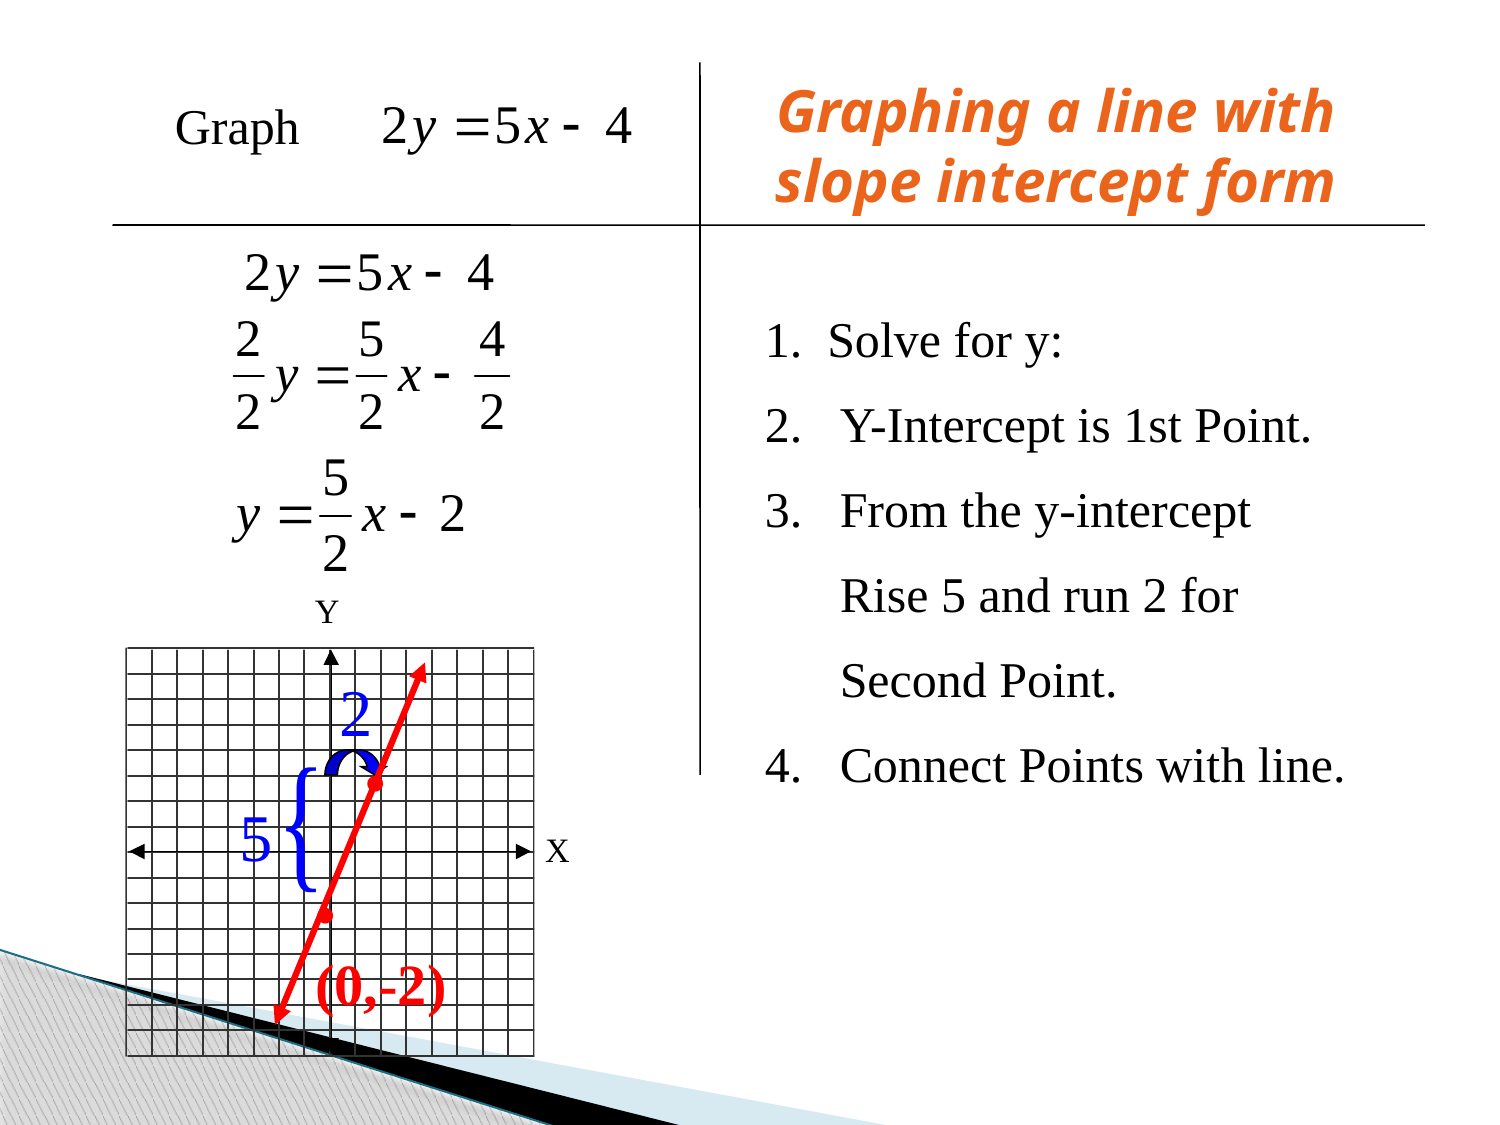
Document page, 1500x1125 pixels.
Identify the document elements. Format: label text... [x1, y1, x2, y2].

text_box 1. Solve for y: Y-Intercept is 1st Point. From the y-intercept Rise 5 and run 2 for Second Point. 4. Connect Points with line. [750, 299, 1375, 800]
picture [124, 587, 581, 1058]
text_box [374, 102, 638, 162]
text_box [237, 249, 500, 310]
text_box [224, 312, 515, 436]
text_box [224, 449, 470, 577]
title Graphing a line with slope intercept form [750, 62, 1363, 225]
text_box Graph [160, 87, 315, 163]
